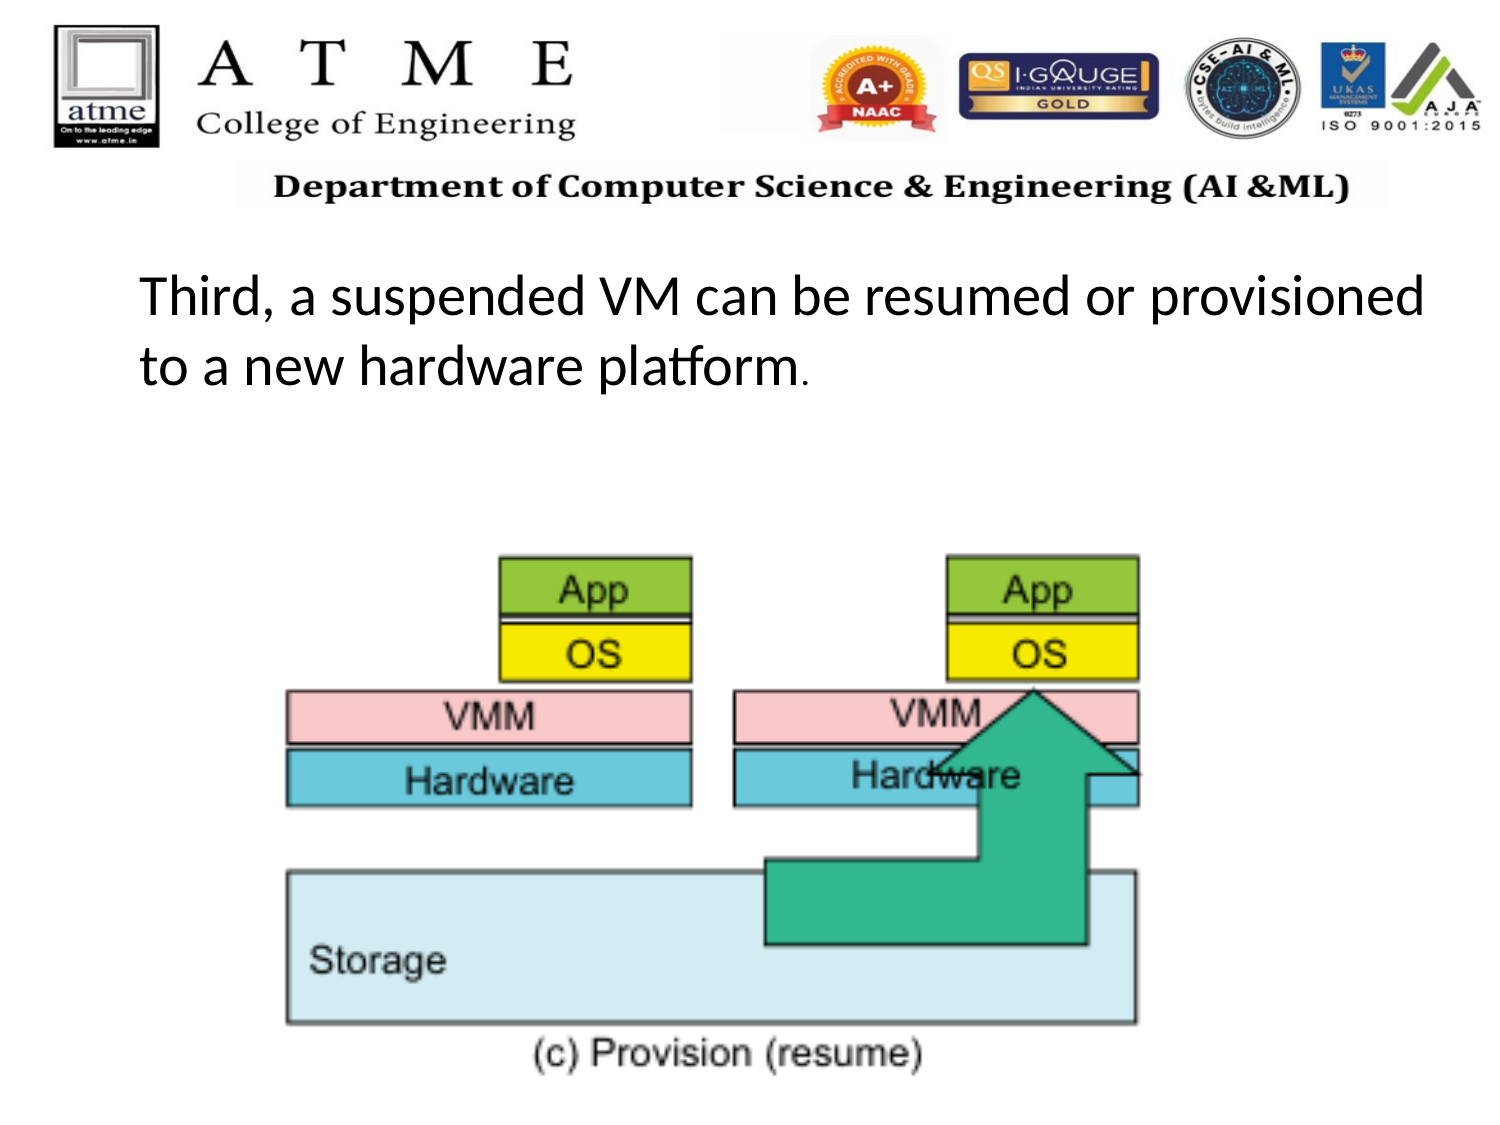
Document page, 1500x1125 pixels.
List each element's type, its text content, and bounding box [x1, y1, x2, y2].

picture [262, 487, 1176, 1099]
picture [24, 0, 1500, 226]
text_box Third, a suspended VM can be resumed or provisioned to a new hardware platform. [125, 249, 1450, 405]
